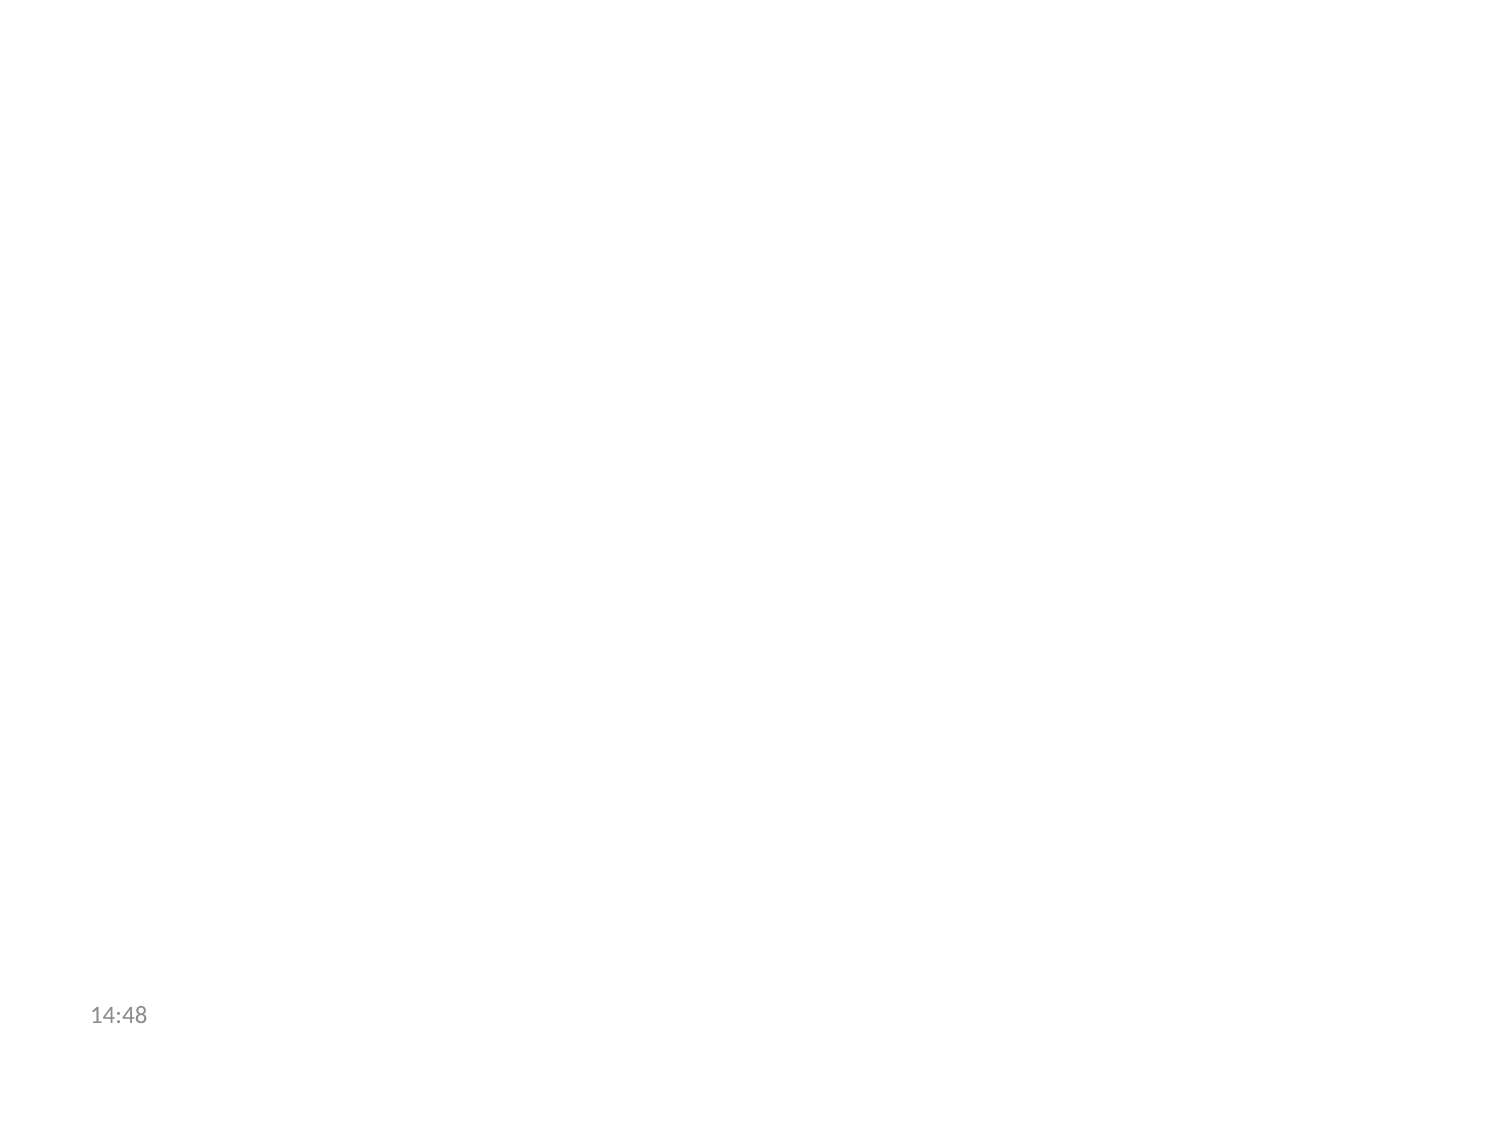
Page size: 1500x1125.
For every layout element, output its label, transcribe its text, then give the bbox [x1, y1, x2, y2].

text_box 15:35 [75, 983, 425, 1044]
